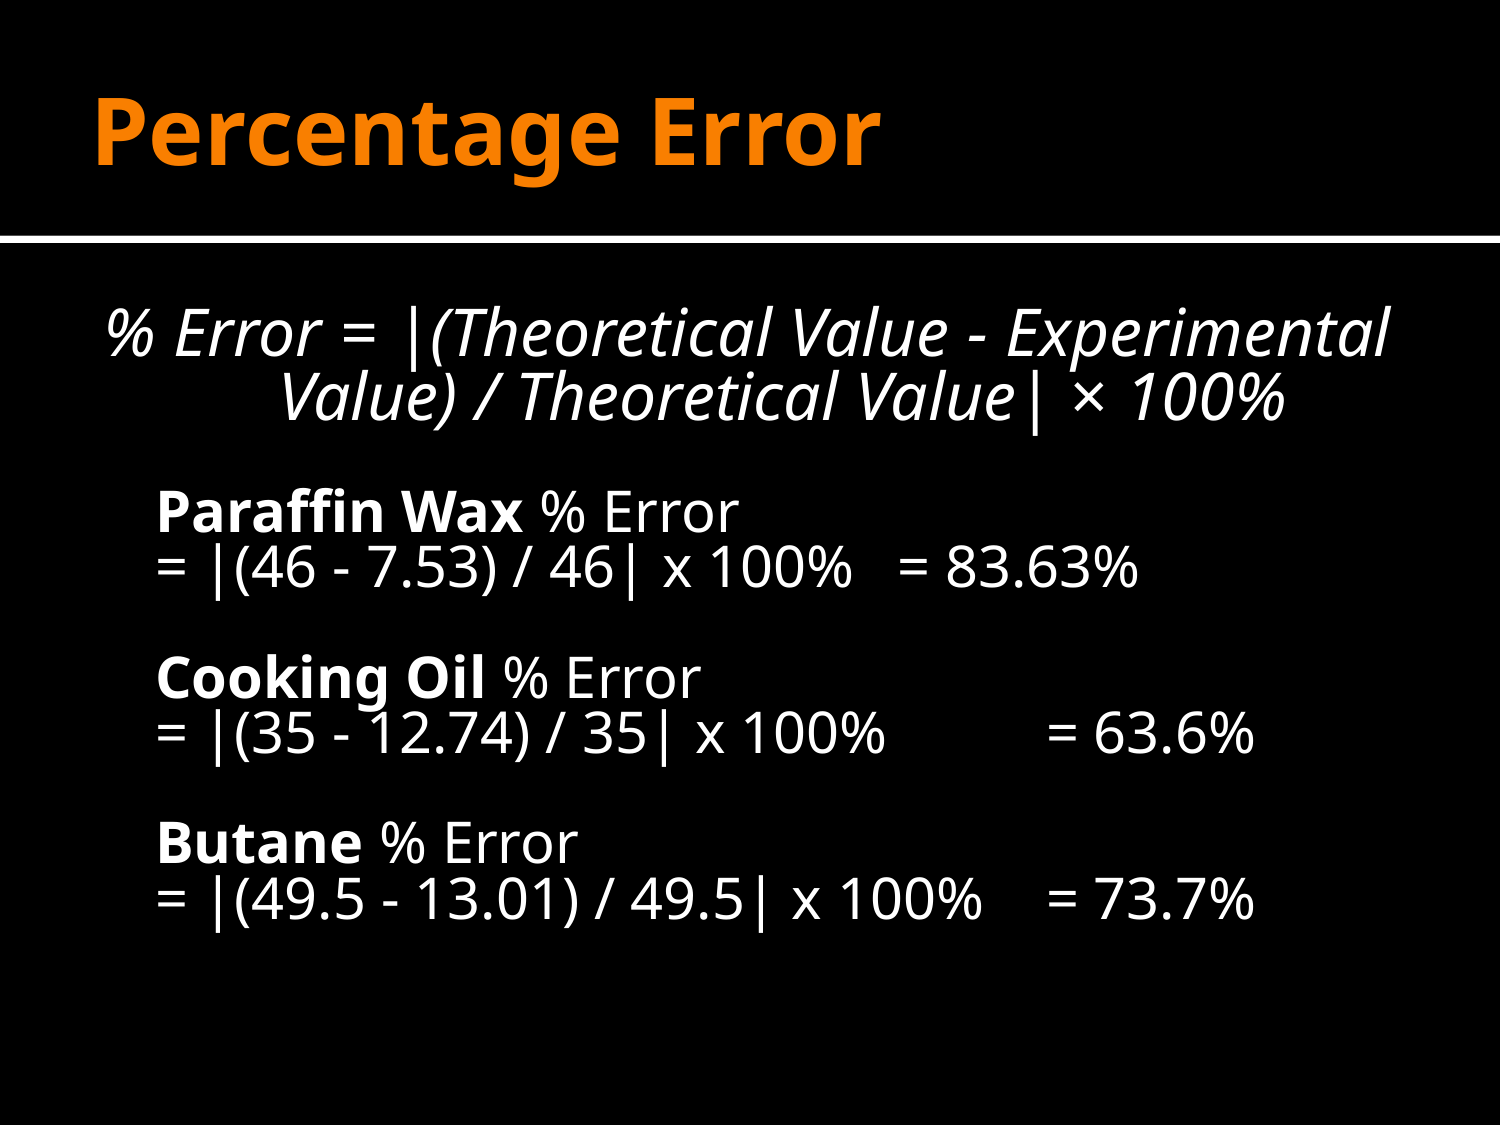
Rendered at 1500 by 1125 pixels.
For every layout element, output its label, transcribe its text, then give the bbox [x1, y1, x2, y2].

list % Error = |(Theoretical Value - Experimental Value) / Theoretical Value| × 100% Paraffin Wax % Error = |(46 - 7.53) / 46| x 100% = 83.63% Cooking Oil % Error = |(35 - 12.74) / 35| x 100% = 63.6% Butane % Error = |(49.5 - 13.01) / 49.5| x 100% = 73.7% [74, 290, 1426, 1051]
title Percentage Error [75, 25, 1425, 231]
